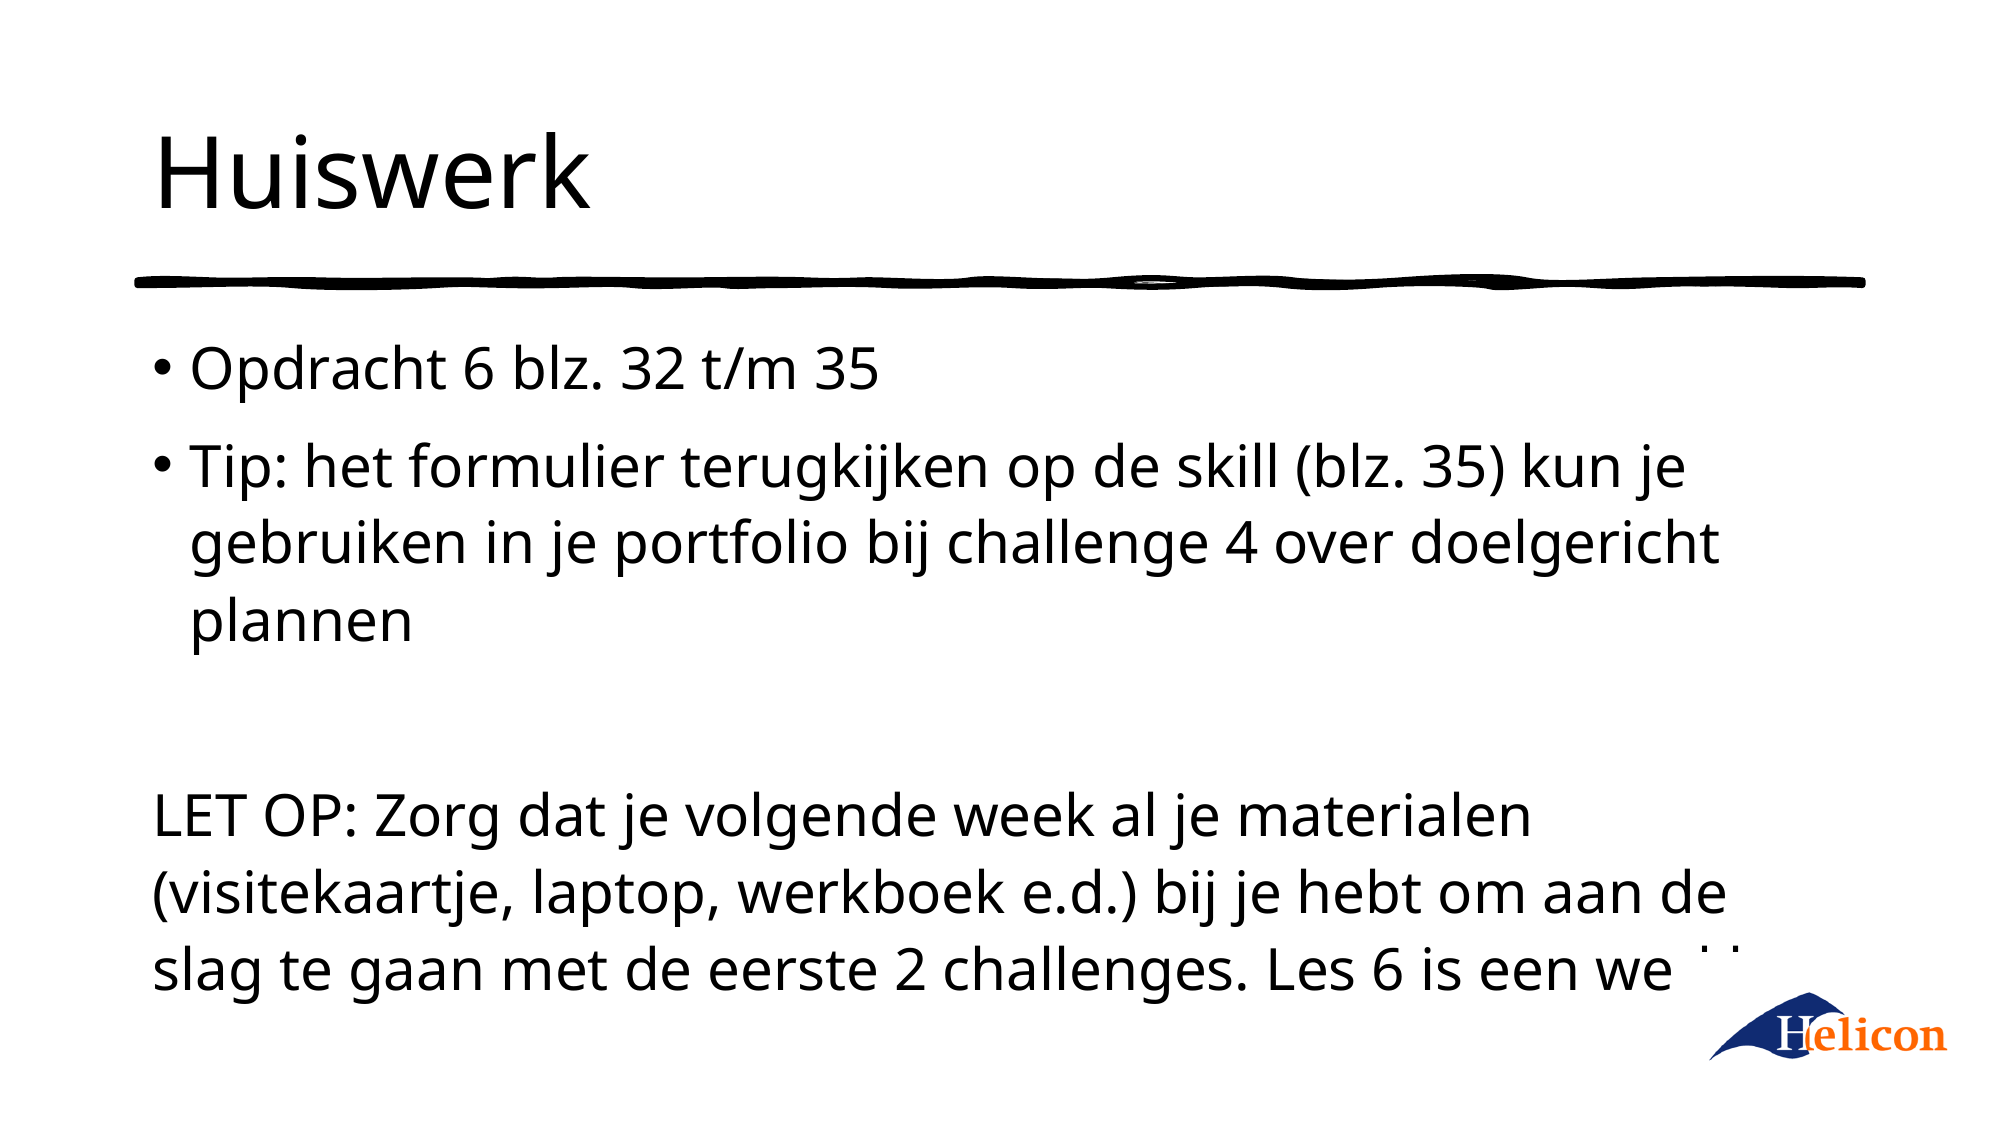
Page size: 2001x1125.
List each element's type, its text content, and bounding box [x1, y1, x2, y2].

picture [1671, 952, 2000, 1125]
list Opdracht 6 blz. 32 t/m 35 Tip: het formulier terugkijken op de skill (blz. 35) kun je gebruiken in je portfolio bij challenge 4 over doelgericht plannen LET OP: Zorg dat je volgende week al je materialen (visitekaartje, laptop, werkboek e.d.) bij je hebt om aan de slag te gaan met de eerste 2 challenges. Les 6 is een werkles. [137, 316, 1863, 1014]
title Huiswerk [137, 59, 1863, 278]
